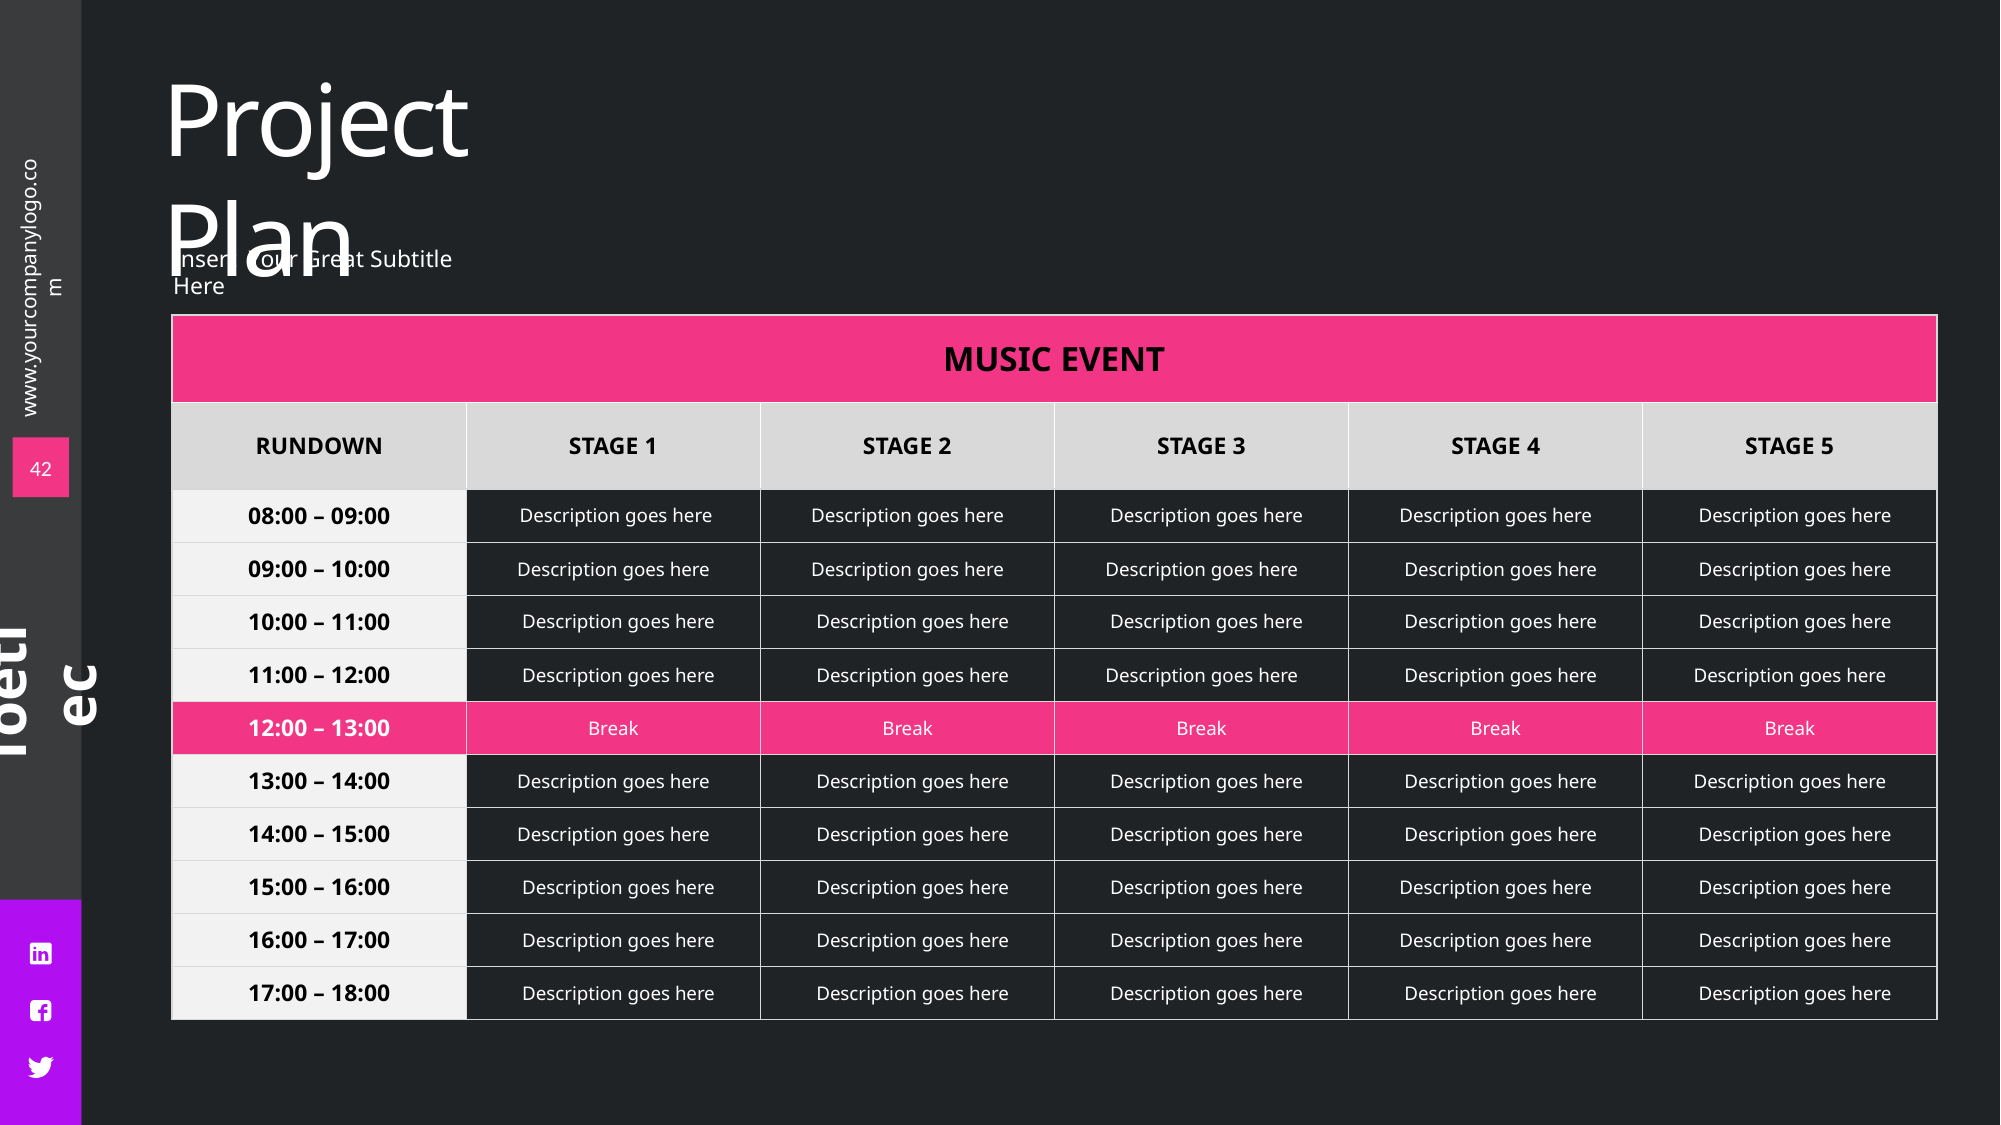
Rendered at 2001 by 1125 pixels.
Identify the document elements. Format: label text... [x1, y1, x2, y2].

table_cell 08:00 – 09:00 [173, 490, 466, 542]
table_cell 13:00 – 14:00 [173, 755, 466, 807]
table_cell Description goes here [1643, 861, 1936, 913]
table_cell Description goes here [1643, 808, 1936, 860]
table_cell Description goes here [1643, 755, 1936, 807]
table_cell Description goes here [1349, 755, 1642, 807]
table_cell Description goes here [1643, 914, 1936, 966]
table_cell Description goes here [761, 755, 1054, 807]
table_cell Break [761, 702, 1054, 754]
table_cell Description goes here [1055, 543, 1348, 595]
table_cell Description goes here [1643, 490, 1936, 542]
table_cell STAGE 4 [1349, 403, 1642, 488]
table_cell STAGE 3 [1055, 403, 1348, 488]
table_cell Description goes here [1349, 649, 1642, 701]
table_cell Description goes here [1055, 967, 1348, 1019]
table_cell Description goes here [1349, 967, 1642, 1019]
table_cell 17:00 – 18:00 [173, 967, 466, 1019]
table_cell Description goes here [761, 649, 1054, 701]
text_box Insert Your Great Subtitle Here [158, 237, 512, 307]
table_cell 09:00 – 10:00 [173, 543, 466, 595]
table_cell Description goes here [1643, 543, 1936, 595]
table_cell Description goes here [761, 596, 1054, 648]
table_cell Description goes here [761, 914, 1054, 966]
table_cell Description goes here [467, 861, 760, 913]
table_cell Description goes here [1055, 808, 1348, 860]
table_cell Description goes here [467, 755, 760, 807]
table_cell Description goes here [761, 861, 1054, 913]
table_cell 10:00 – 11:00 [173, 596, 466, 648]
table_cell Break [1643, 702, 1936, 754]
table_cell 15:00 – 16:00 [173, 861, 466, 913]
table_cell Description goes here [467, 914, 760, 966]
table_cell Description goes here [467, 967, 760, 1019]
table_cell Description goes here [1055, 596, 1348, 648]
text_box Project Plan [147, 116, 677, 236]
table_cell Description goes here [761, 543, 1054, 595]
table_cell Description goes here [1349, 914, 1642, 966]
table_cell RUNDOWN [173, 403, 466, 488]
table_cell Description goes here [761, 967, 1054, 1019]
table_cell Description goes here [761, 490, 1054, 542]
table_cell STAGE 1 [467, 403, 760, 488]
table_cell Description goes here [1349, 861, 1642, 913]
table_cell Description goes here [1055, 649, 1348, 701]
table_cell Description goes here [467, 543, 760, 595]
table_cell Description goes here [1643, 967, 1936, 1019]
table_cell Description goes here [467, 649, 760, 701]
table_cell Description goes here [1643, 649, 1936, 701]
table_cell Break [1349, 702, 1642, 754]
table_cell Description goes here [467, 808, 760, 860]
table_cell Description goes here [1055, 914, 1348, 966]
table_cell Description goes here [467, 596, 760, 648]
table_cell Description goes here [1643, 596, 1936, 648]
table_cell Description goes here [1055, 755, 1348, 807]
table_cell 14:00 – 15:00 [173, 808, 466, 860]
table_cell Description goes here [1349, 808, 1642, 860]
table_cell 12:00 – 13:00 [173, 702, 466, 754]
table_cell Description goes here [467, 490, 760, 542]
table_cell Description goes here [1349, 543, 1642, 595]
table_cell STAGE 5 [1643, 403, 1936, 488]
table_cell Description goes here [761, 808, 1054, 860]
table_cell Break [467, 702, 760, 754]
table_cell 16:00 – 17:00 [173, 914, 466, 966]
slide_number 42 [12, 437, 69, 498]
table_cell STAGE 2 [761, 403, 1054, 488]
table_cell Break [1055, 702, 1348, 754]
table_cell Description goes here [1349, 596, 1642, 648]
table_cell 11:00 – 12:00 [173, 649, 466, 701]
table_cell Description goes here [1055, 490, 1348, 542]
table_cell Description goes here [1055, 861, 1348, 913]
table_header MUSIC EVENT [173, 316, 1936, 402]
table_cell Description goes here [1349, 490, 1642, 542]
